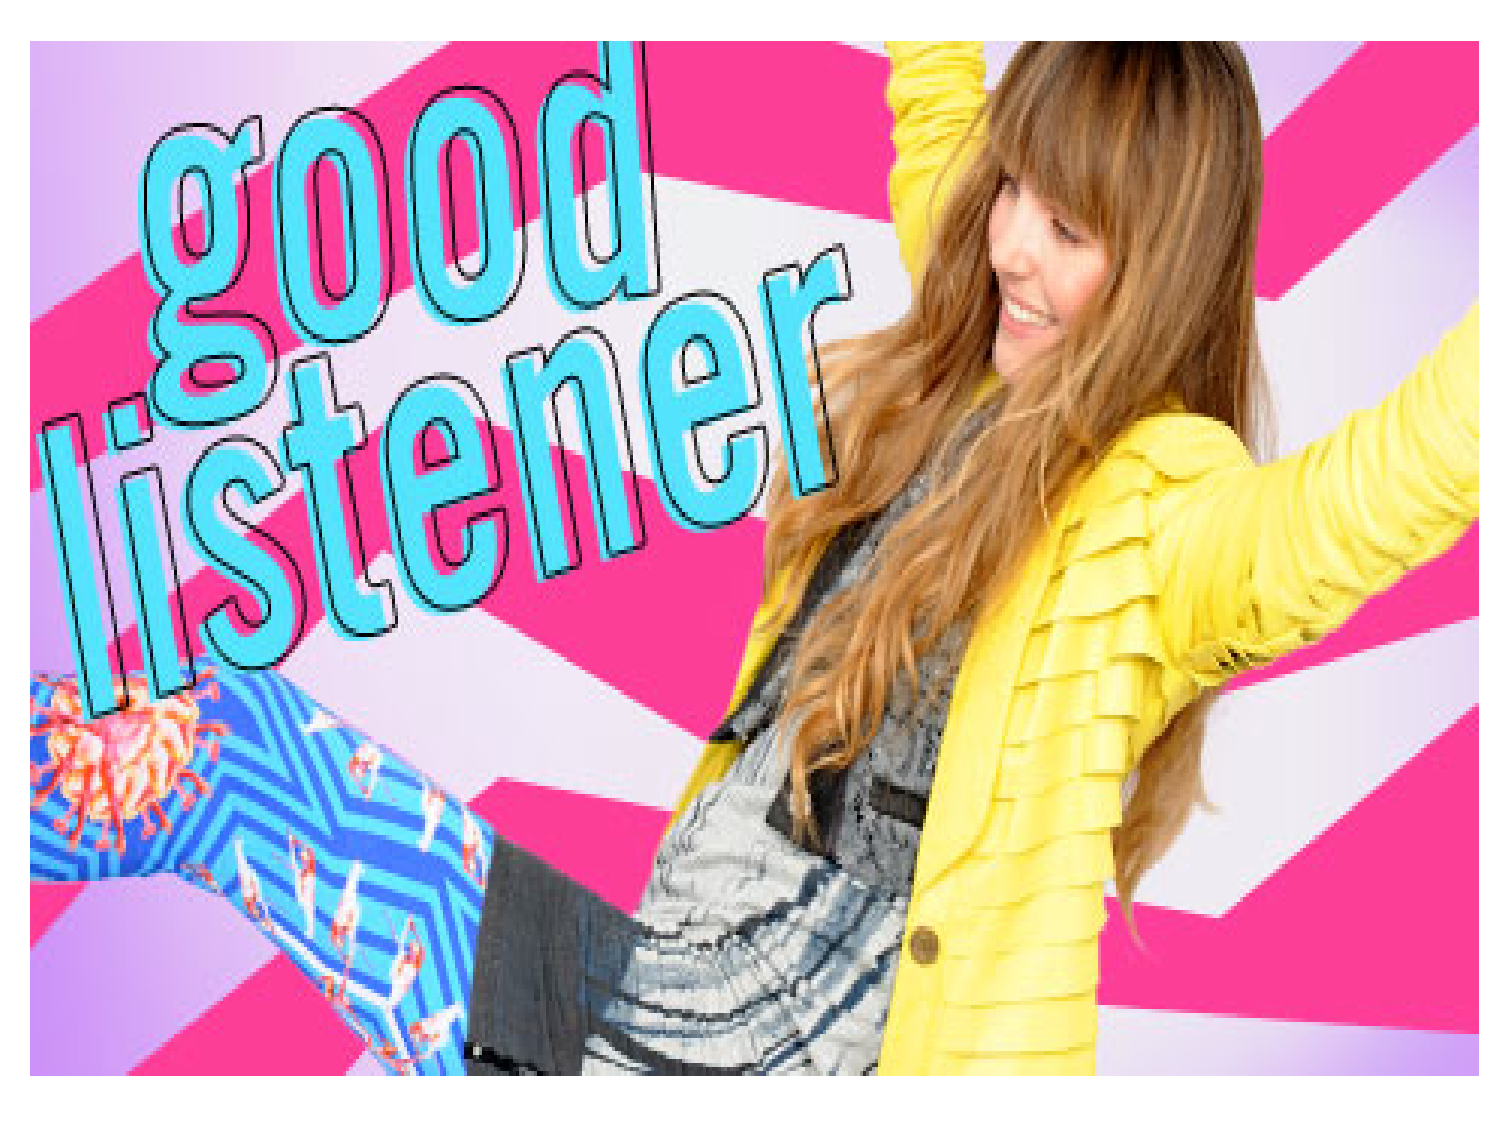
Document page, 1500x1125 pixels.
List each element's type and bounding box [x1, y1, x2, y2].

picture [29, 41, 1480, 1077]
